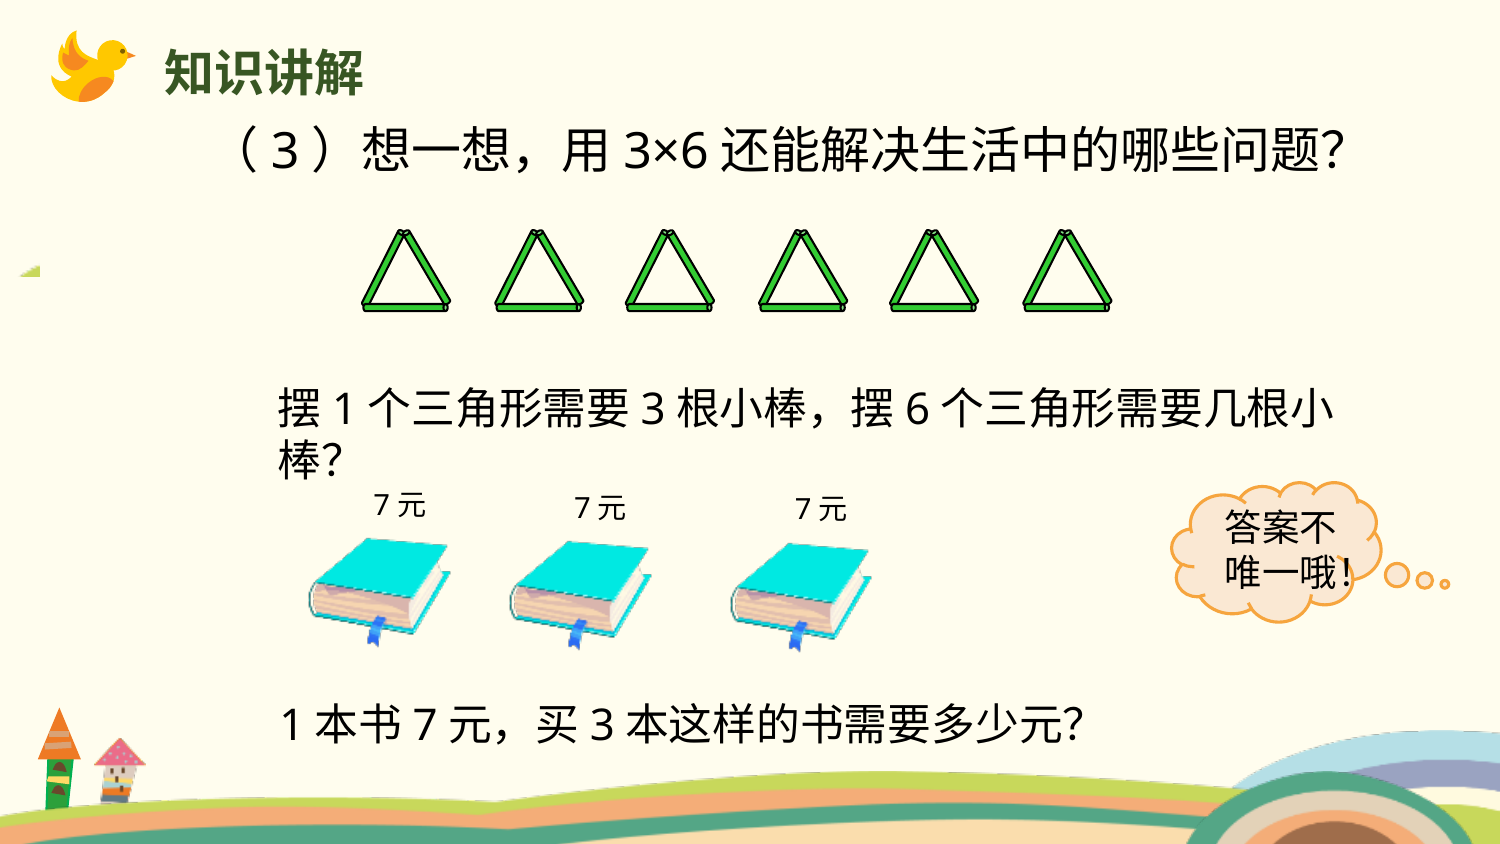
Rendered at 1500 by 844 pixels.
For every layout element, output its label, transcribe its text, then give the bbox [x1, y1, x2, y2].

text_box 知识讲解 [152, 35, 376, 107]
text_box 答案不唯一哦！ [1415, 571, 1434, 590]
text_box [627, 225, 712, 312]
text_box 摆1个三角形需要3根小棒，摆6个三角形需要几根小棒？ [266, 374, 1382, 491]
text_box 答案不唯一哦！ [1384, 562, 1410, 588]
text_box （3）想一想，用3×6还能解决生活中的哪些问题？ [197, 113, 1383, 185]
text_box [363, 225, 448, 312]
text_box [727, 483, 873, 657]
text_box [507, 481, 653, 655]
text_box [760, 225, 845, 312]
text_box 1本书7元，买3本这样的书需要多少元？ [267, 690, 1383, 755]
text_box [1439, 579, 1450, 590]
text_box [306, 478, 452, 652]
picture [0, 0, 1500, 844]
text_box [496, 225, 581, 312]
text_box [891, 225, 976, 312]
text_box 答案不唯一哦！ [1170, 491, 1383, 624]
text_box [1024, 225, 1109, 312]
